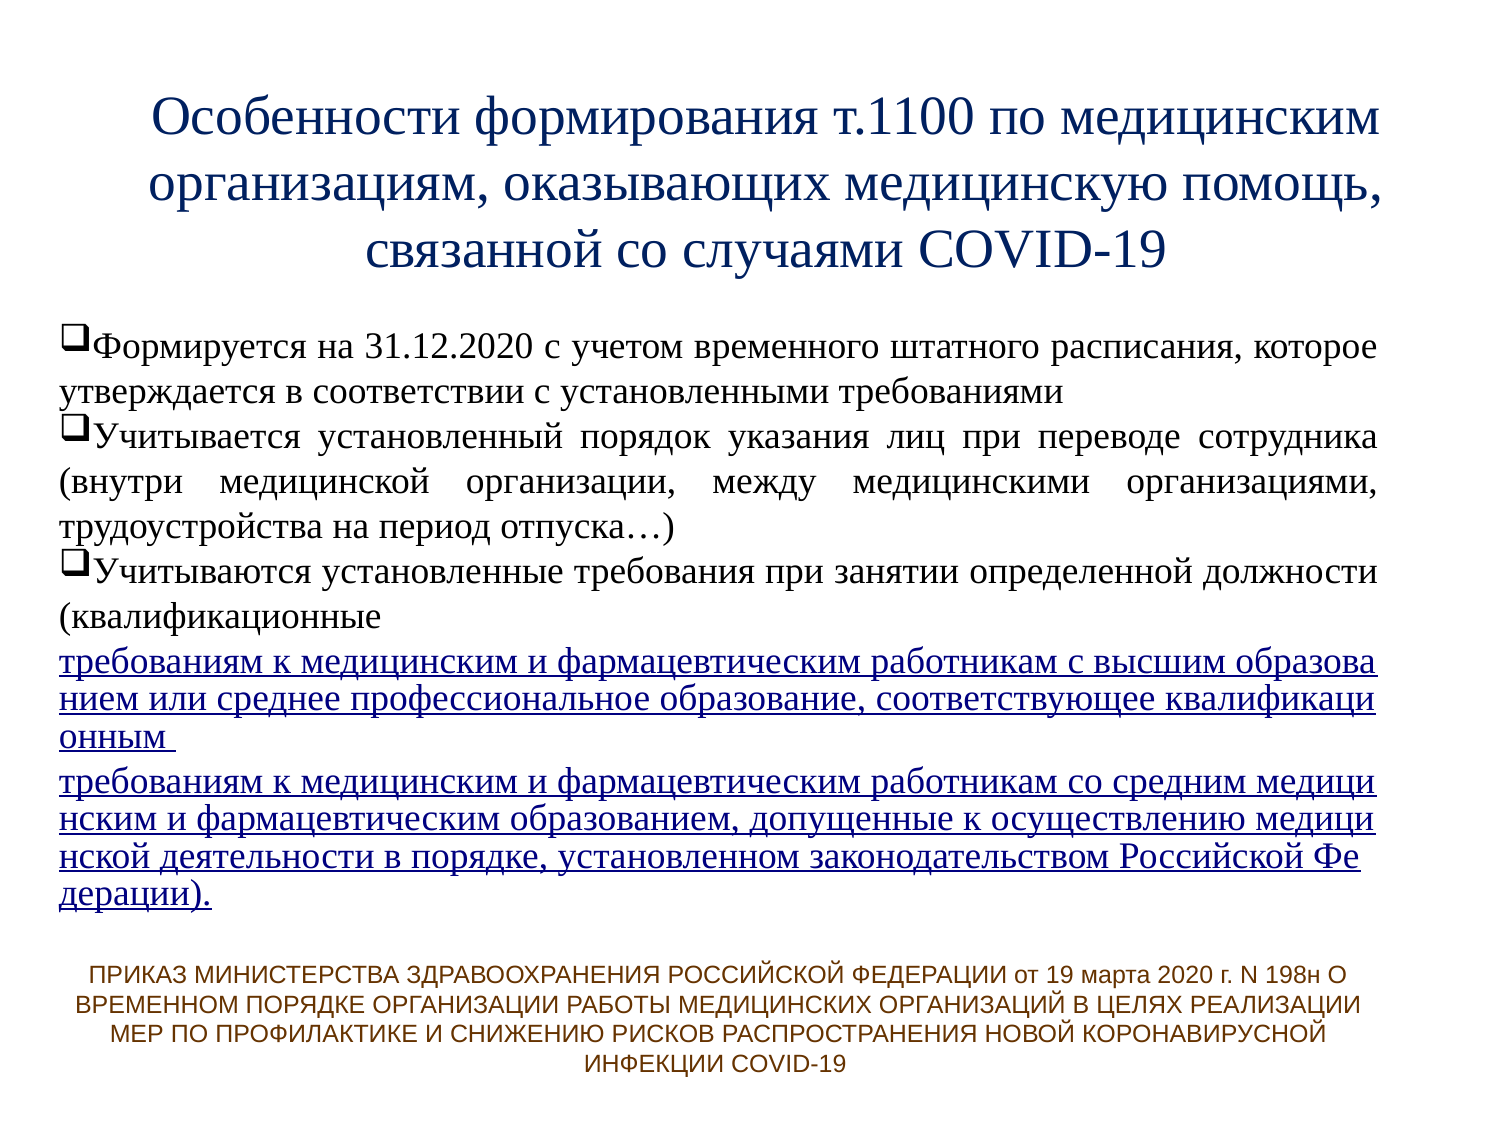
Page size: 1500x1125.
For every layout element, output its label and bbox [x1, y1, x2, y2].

title [117, 43, 1415, 314]
text_box [43, 313, 1394, 1081]
